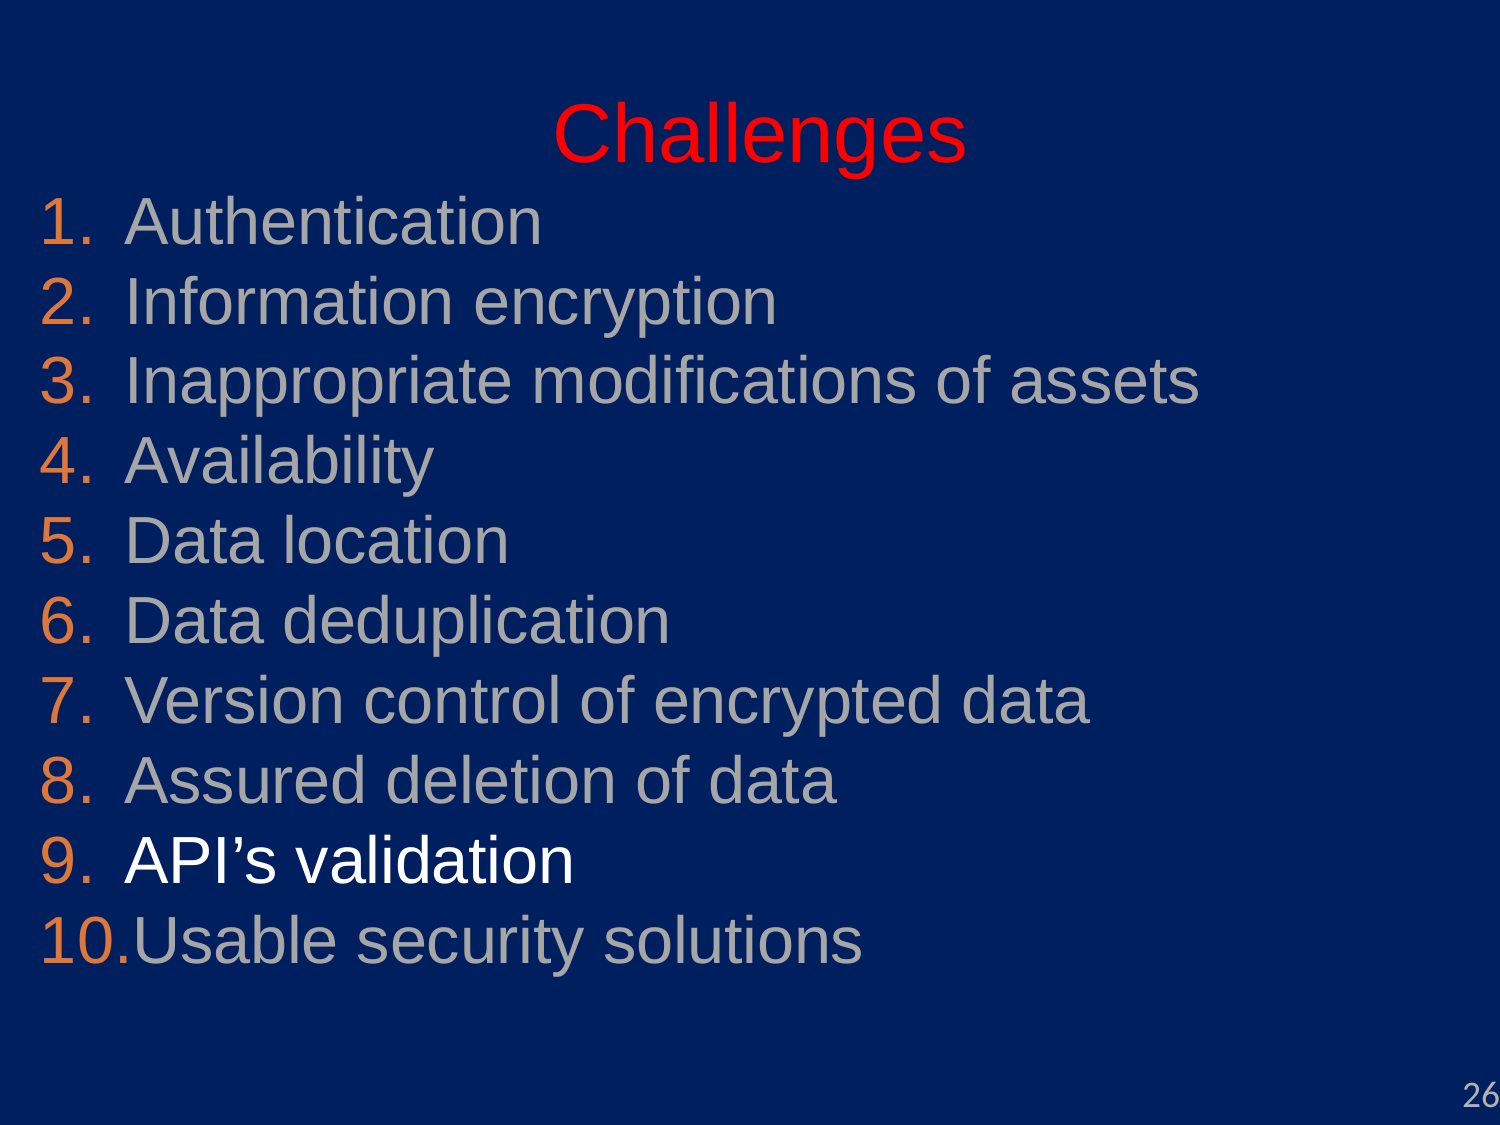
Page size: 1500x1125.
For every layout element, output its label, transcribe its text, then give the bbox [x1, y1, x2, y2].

slide_number 26 [1437, 1069, 1500, 1125]
text_box Authentication Information encryption Inappropriate modifications of assets Availability Data location Data deduplication Version control of encrypted data Assured deletion of data API’s validation Usable security solutions [37, 177, 1226, 978]
title Challenges [44, 53, 1456, 267]
